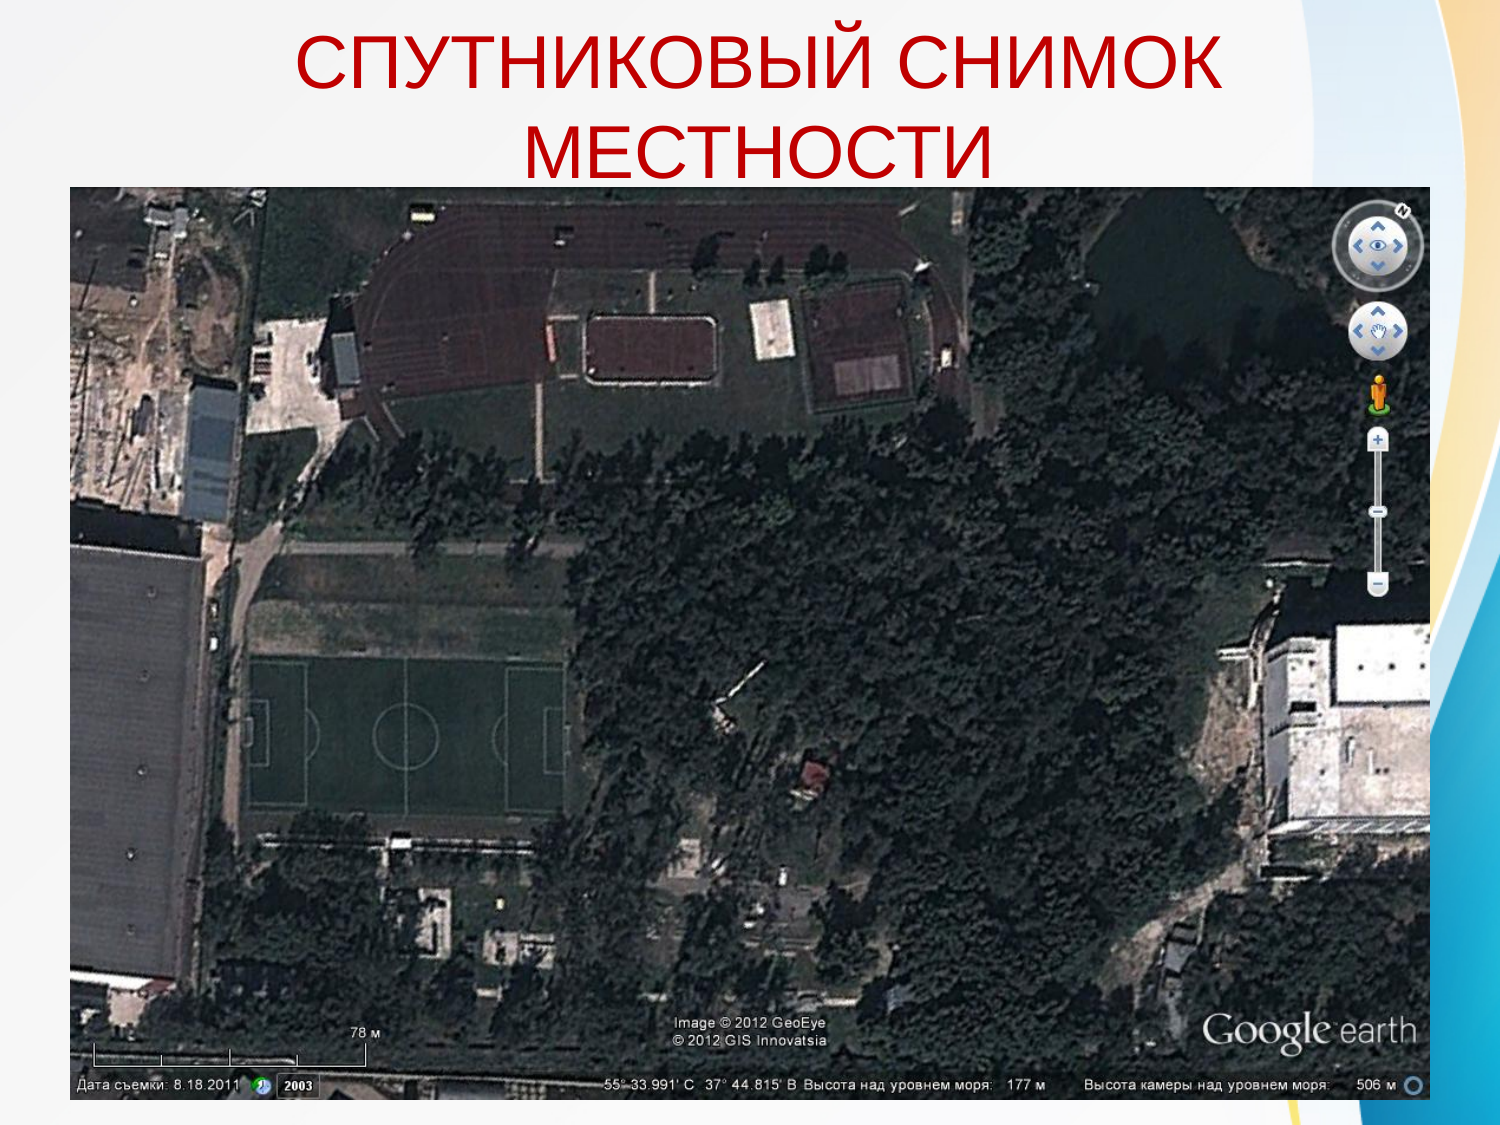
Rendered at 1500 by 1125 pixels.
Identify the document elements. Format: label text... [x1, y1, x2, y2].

picture [0, 0, 1500, 1125]
title СПУТНИКОВЫЙ СНИМОК МЕСТНОСТИ [46, 34, 1473, 173]
